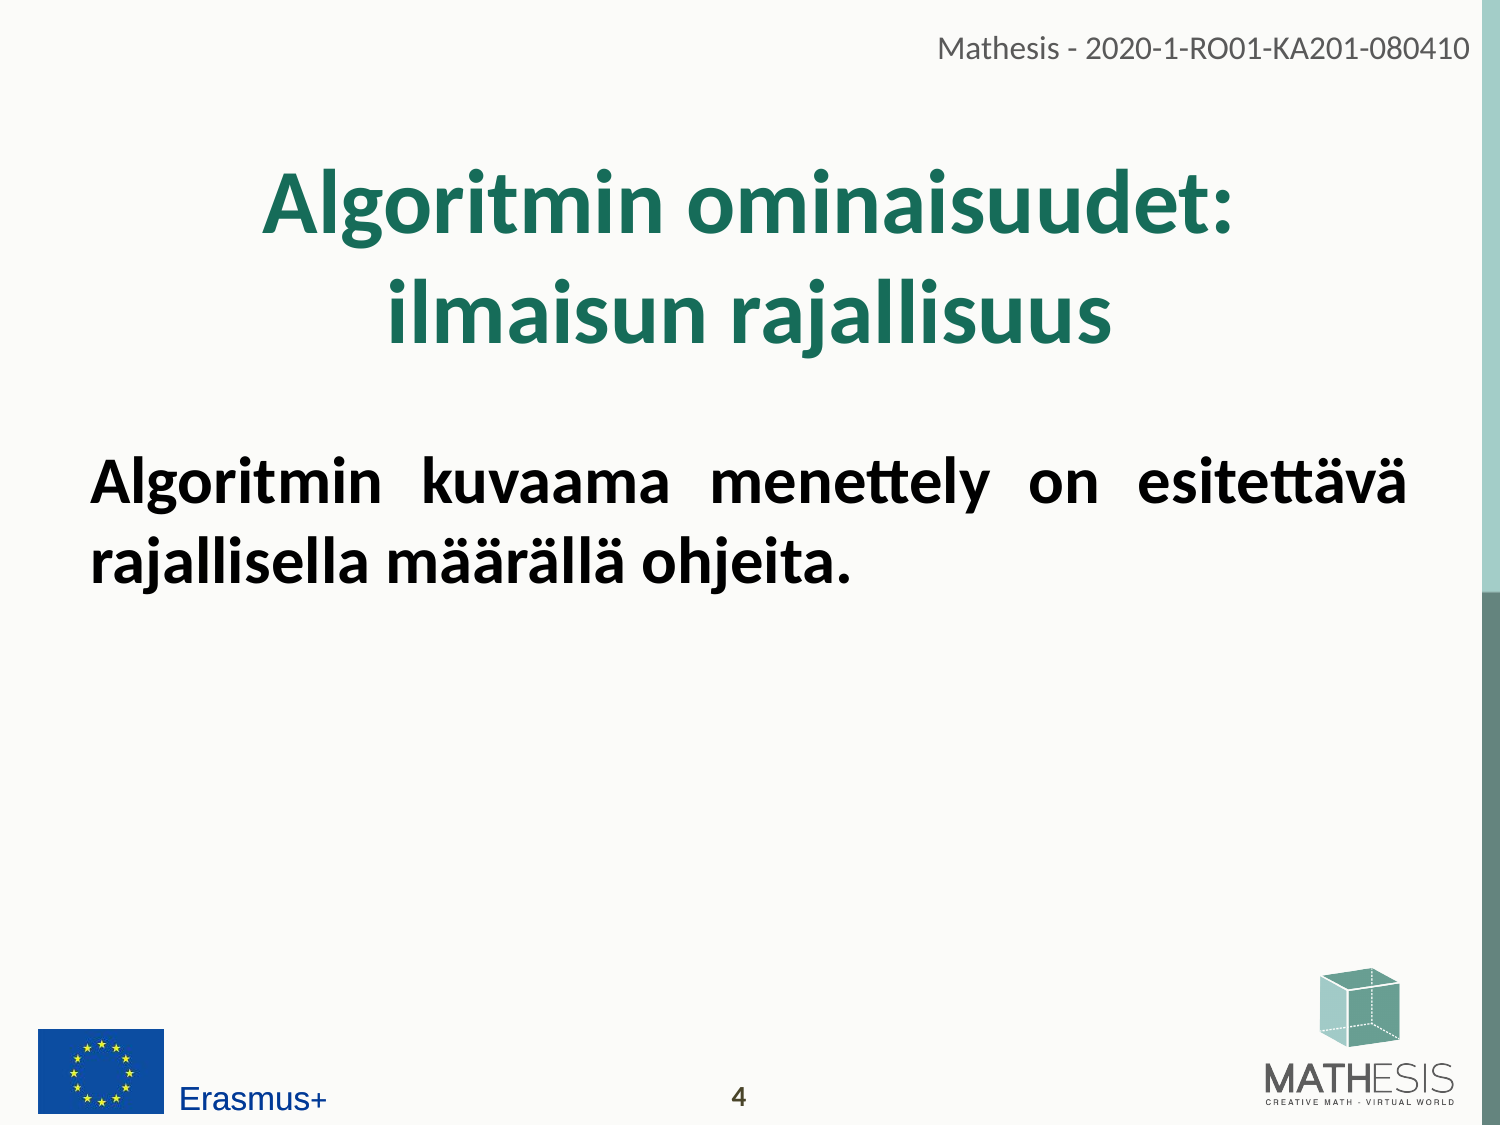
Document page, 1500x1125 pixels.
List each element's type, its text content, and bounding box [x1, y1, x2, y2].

list Algoritmin kuvaama menettely on esitettävä rajallisella määrällä ohjeita. [75, 429, 1425, 614]
title Algoritmin ominaisuudet: ilmaisun rajallisuus [75, 134, 1425, 358]
picture [38, 1029, 164, 1114]
